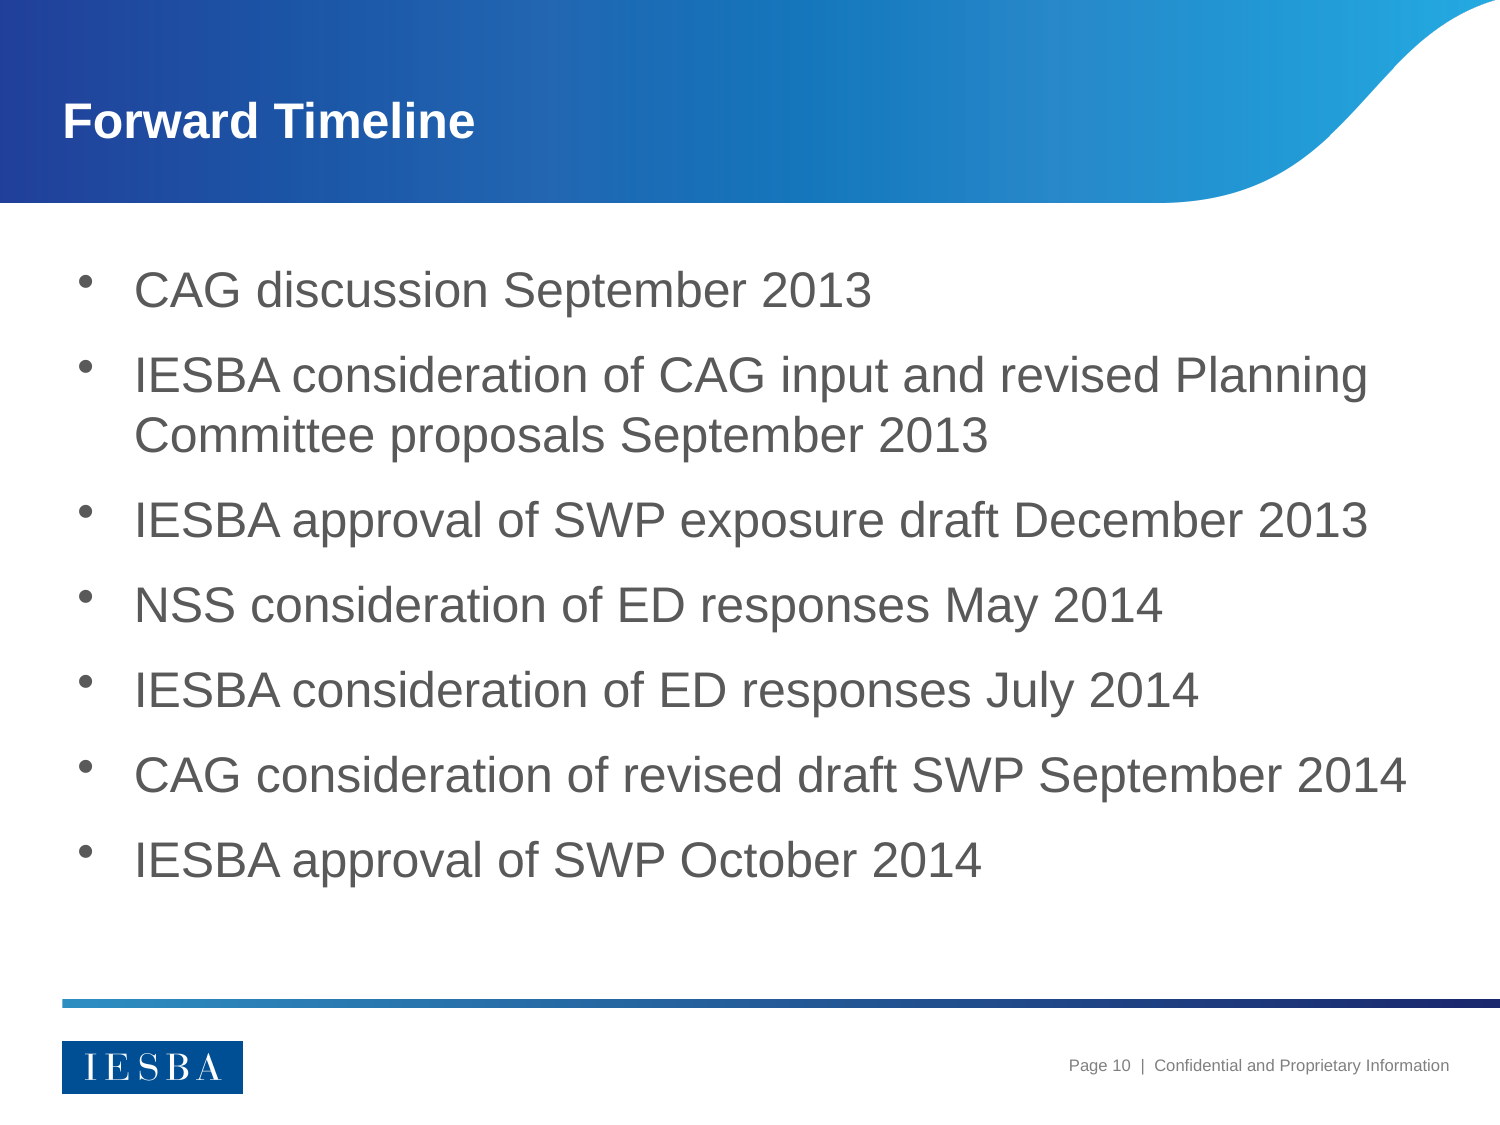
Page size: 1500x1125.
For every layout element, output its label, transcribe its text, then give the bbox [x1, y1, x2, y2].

title Forward Timeline [62, 75, 1338, 163]
list CAG discussion September 2013 IESBA consideration of CAG input and revised Planning Committee proposals September 2013 IESBA approval of SWP exposure draft December 2013 NSS consideration of ED responses May 2014 IESBA consideration of ED responses July 2014 CAG consideration of revised draft SWP September 2014 IESBA approval of SWP October 2014 [62, 249, 1450, 988]
picture [0, 0, 1497, 203]
picture [62, 1041, 243, 1094]
